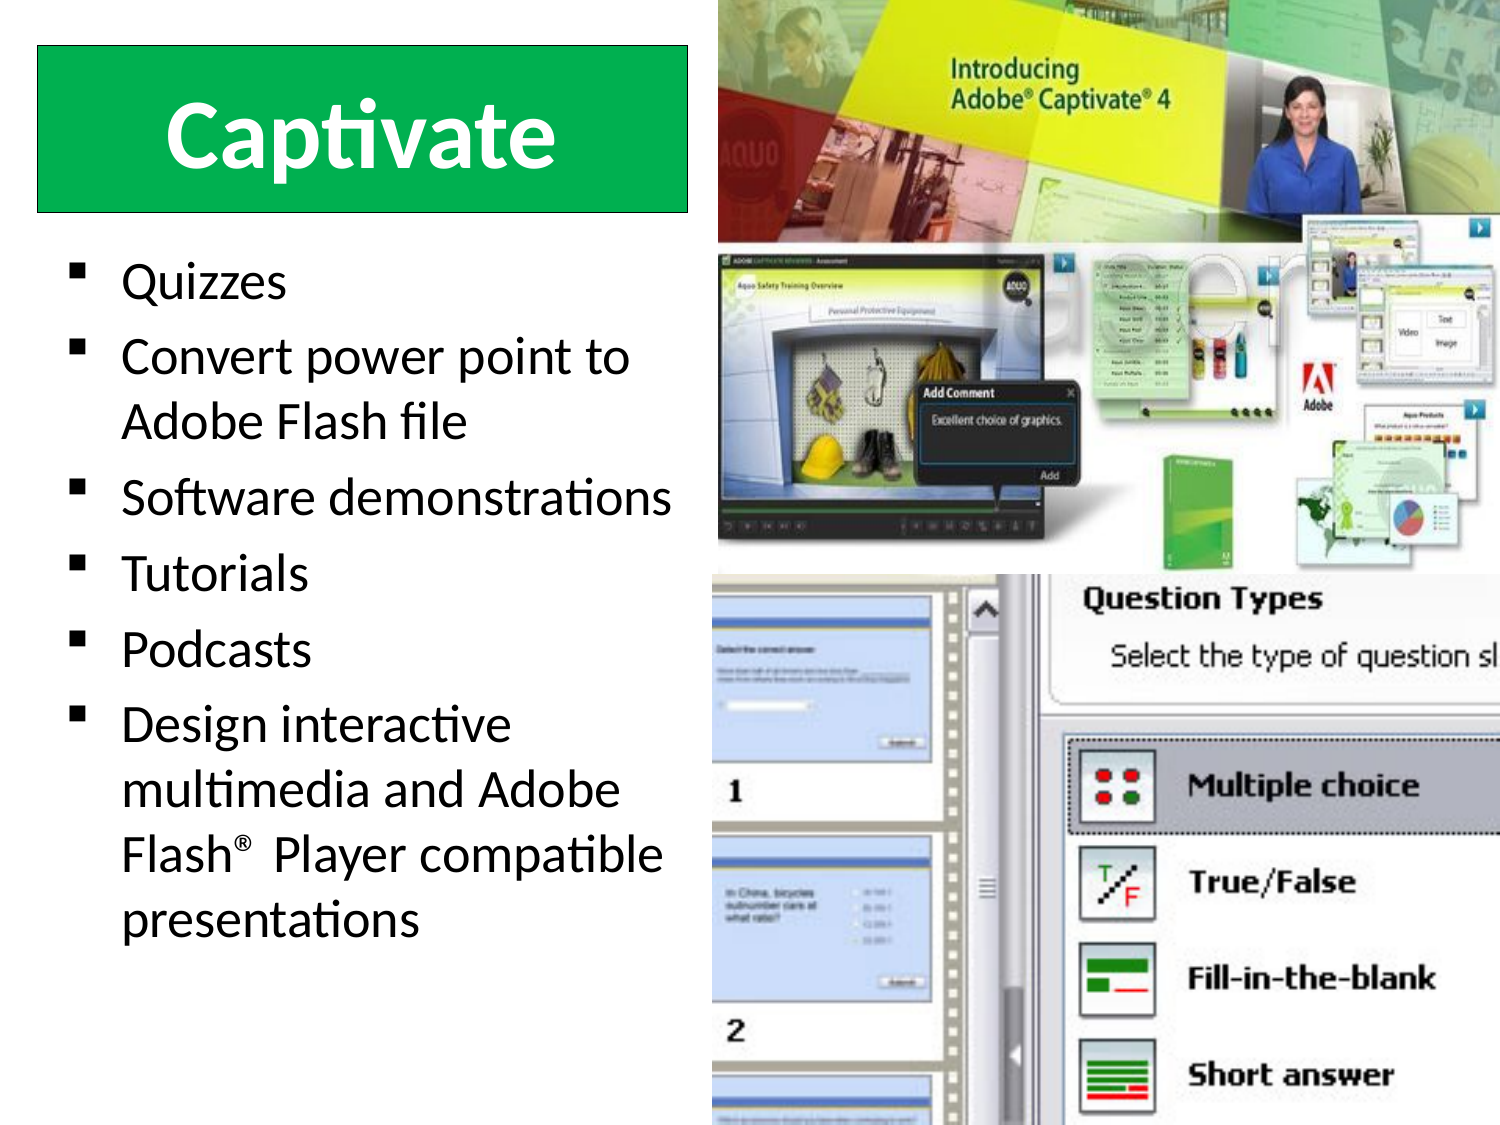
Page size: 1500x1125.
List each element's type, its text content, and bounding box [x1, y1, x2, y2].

title Captivate [37, 45, 688, 213]
picture [712, 0, 1500, 1125]
list Quizzes Convert power point to Adobe Flash file Software demonstrations Tutorials Podcasts Design interactive multimedia and Adobe Flash® Player compatible presentations [50, 237, 700, 1038]
